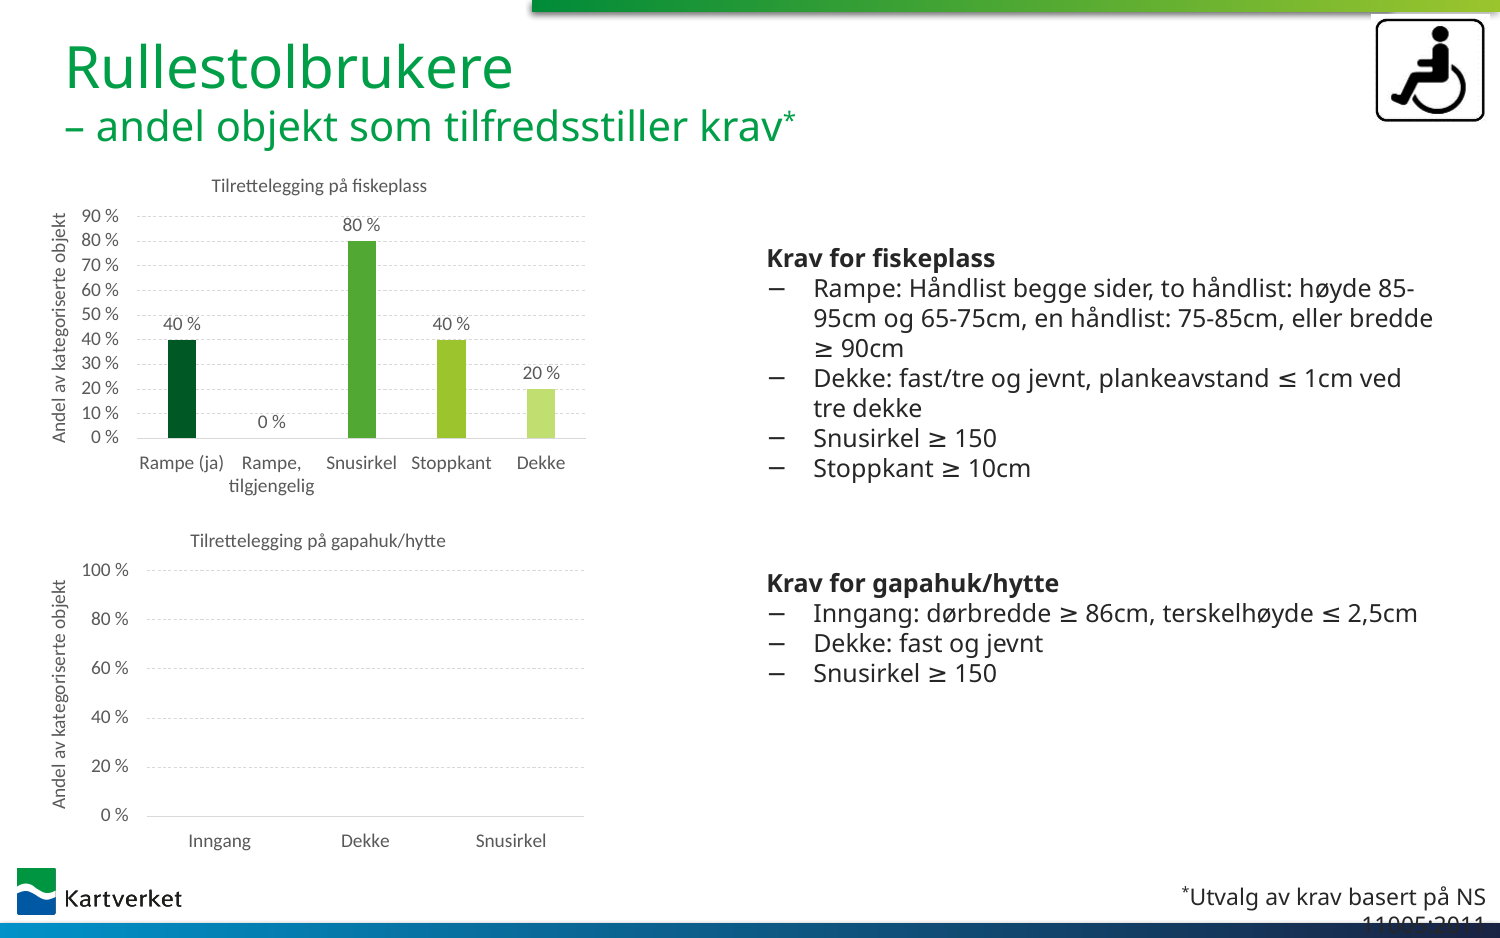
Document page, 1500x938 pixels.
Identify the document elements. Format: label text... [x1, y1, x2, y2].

picture [41, 166, 598, 505]
text_box Rullestolbrukere – andel objekt som tilfredsstiller krav* [49, 29, 1431, 158]
picture [41, 520, 596, 859]
picture [1371, 13, 1491, 127]
text_box *Utvalg av krav basert på NS 11005:2011 [1068, 873, 1500, 938]
text_box Krav for fiskeplass Rampe: Håndlist begge sider, to håndlist: høyde 85-95cm og 65-75cm, en håndlist: 75-85cm, eller bredde ≥ 90cm Dekke: fast/tre og jevnt, plankeavstand ≤ 1cm ved tre dekke Snusirkel ≥ 150 Stoppkant ≥ 10cm [751, 235, 1452, 490]
text_box Krav for gapahuk/hytte Inngang: dørbredde ≥ 86cm, terskelhøyde ≤ 2,5cm Dekke: fast og jevnt Snusirkel ≥ 150 [751, 560, 1452, 695]
